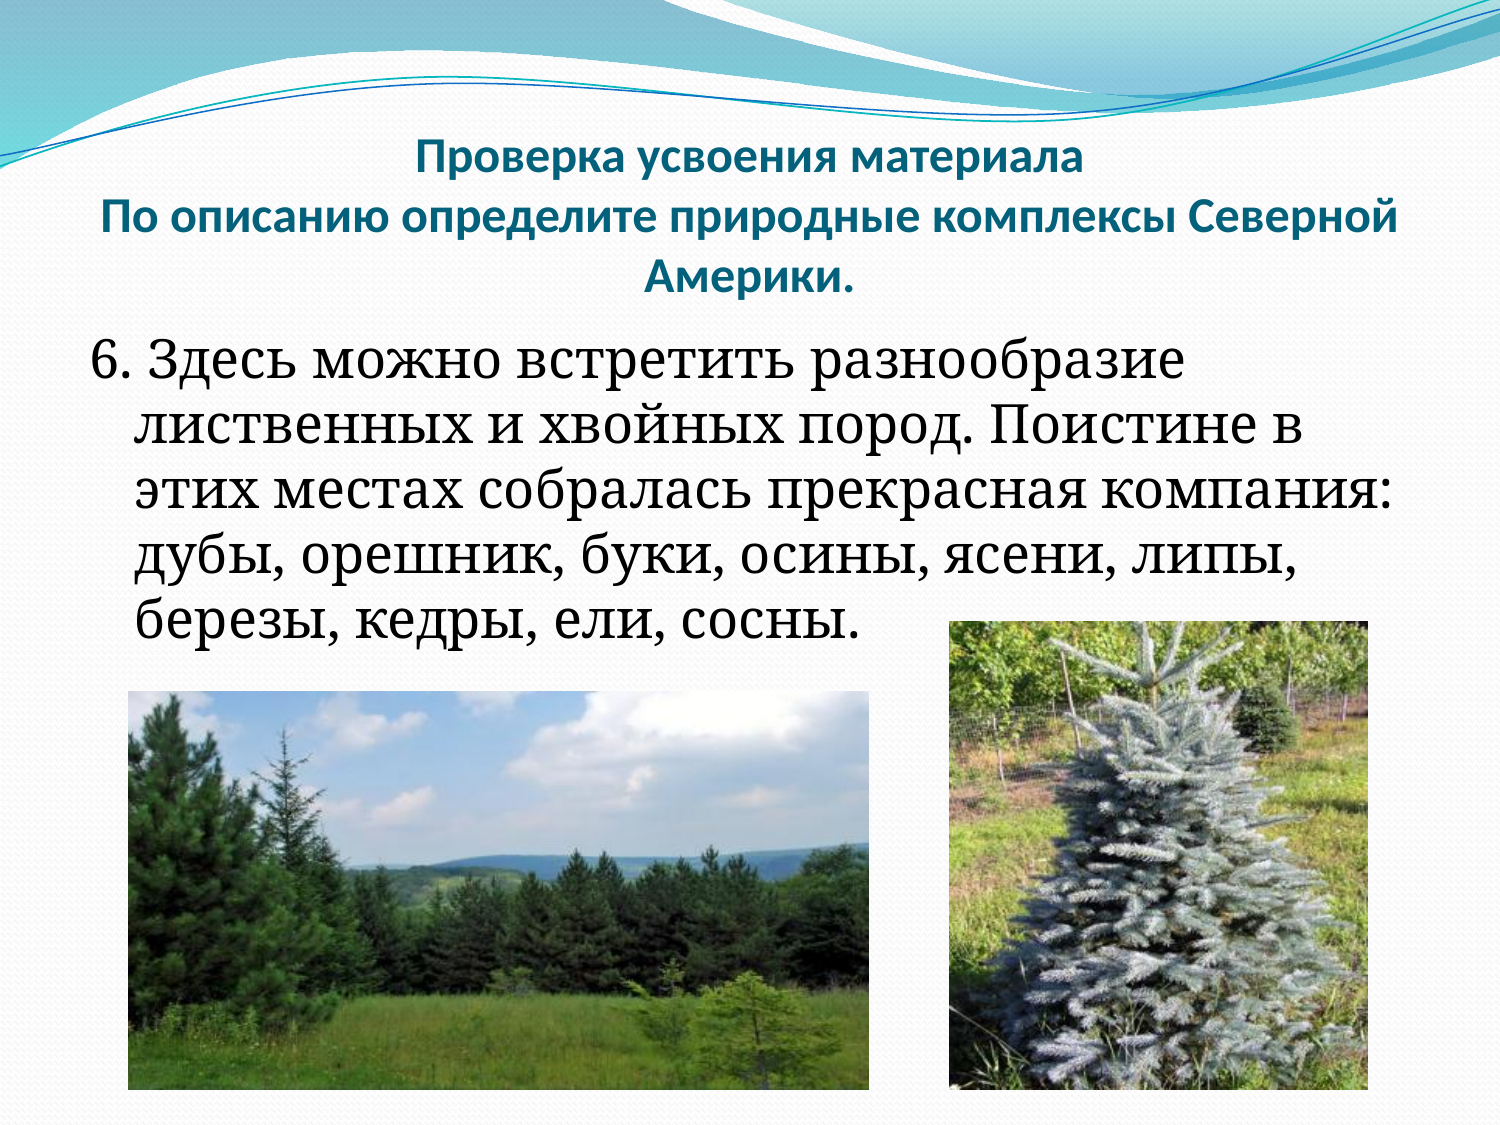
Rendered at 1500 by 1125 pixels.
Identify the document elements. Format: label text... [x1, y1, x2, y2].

title Проверка усвоения материала По описанию определите природные комплексы Северной Америки. [75, 115, 1425, 303]
picture [948, 620, 1368, 1091]
picture [128, 691, 870, 1091]
list 6. Здесь можно встретить разнообразие лиственных и хвойных пород. Поистине в этих местах собралась прекрасная компания: дубы, орешник, буки, осины, ясени, липы, березы, кедры, ели, сосны. [75, 317, 1425, 1038]
